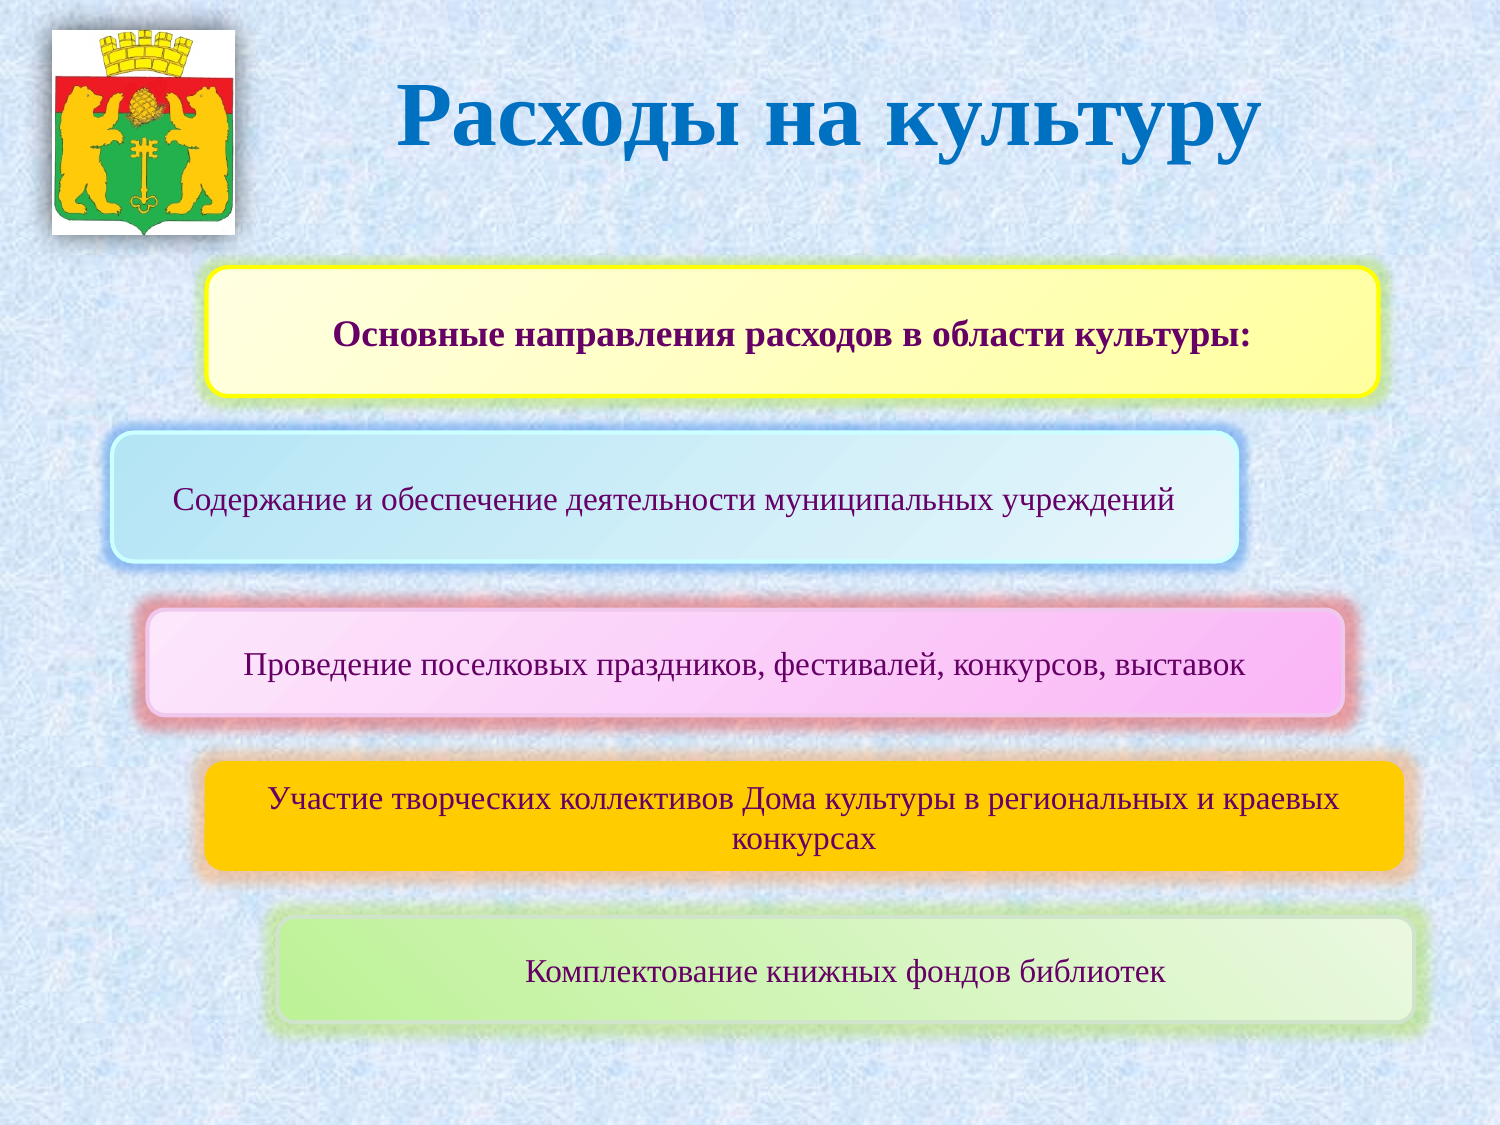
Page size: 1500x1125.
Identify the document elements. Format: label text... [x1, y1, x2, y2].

picture [0, 0, 1500, 1125]
text_box Расходы на культуру [251, 46, 1425, 235]
text_box Проведение поселковых праздников, фестивалей, конкурсов, выставок [145, 607, 1346, 718]
text_box Участие творческих коллективов Дома культуры в региональных и краевых конкурсах [204, 761, 1405, 871]
text_box Содержание и обеспечение деятельности муниципальных учреждений [109, 430, 1240, 564]
text_box Комплектование книжных фондов библиотек [275, 914, 1417, 1025]
text_box Основные направления расходов в области культуры: [204, 265, 1381, 399]
